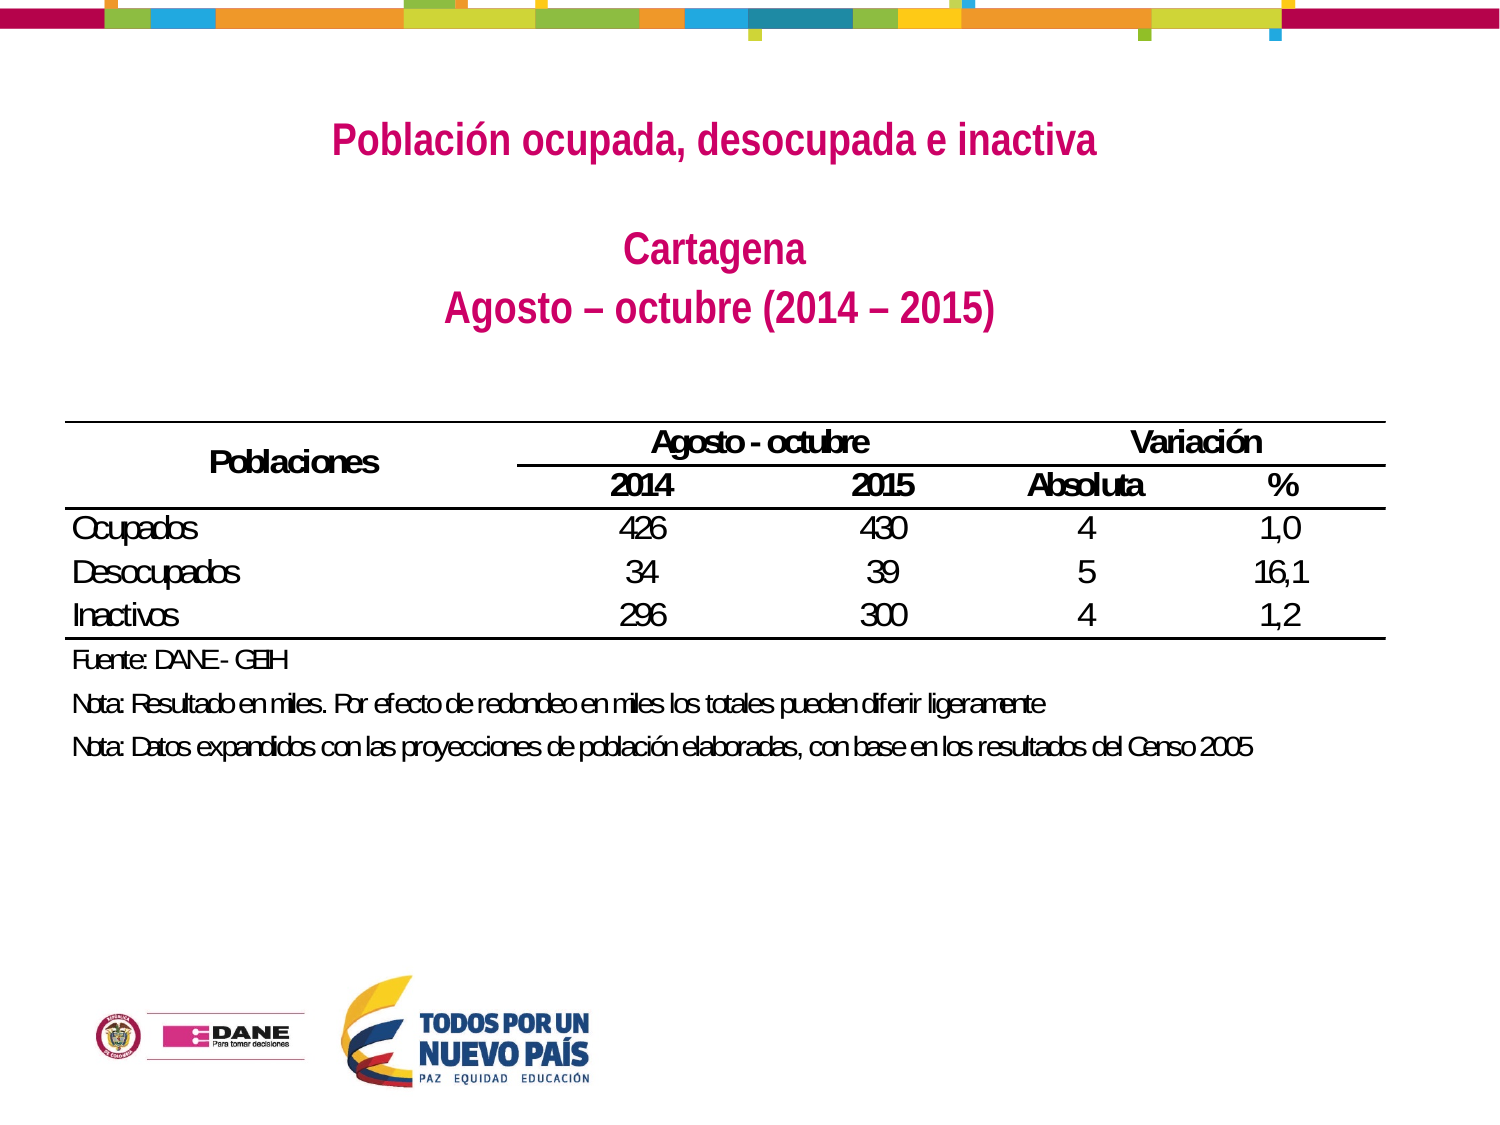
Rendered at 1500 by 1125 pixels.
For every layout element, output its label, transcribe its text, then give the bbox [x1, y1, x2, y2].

picture [0, 0, 1500, 41]
picture [64, 420, 1389, 770]
text_box Población ocupada, desocupada e inactiva Cartagena Agosto – octubre (2014 – 2015) [312, 101, 1117, 338]
picture [52, 955, 632, 1118]
